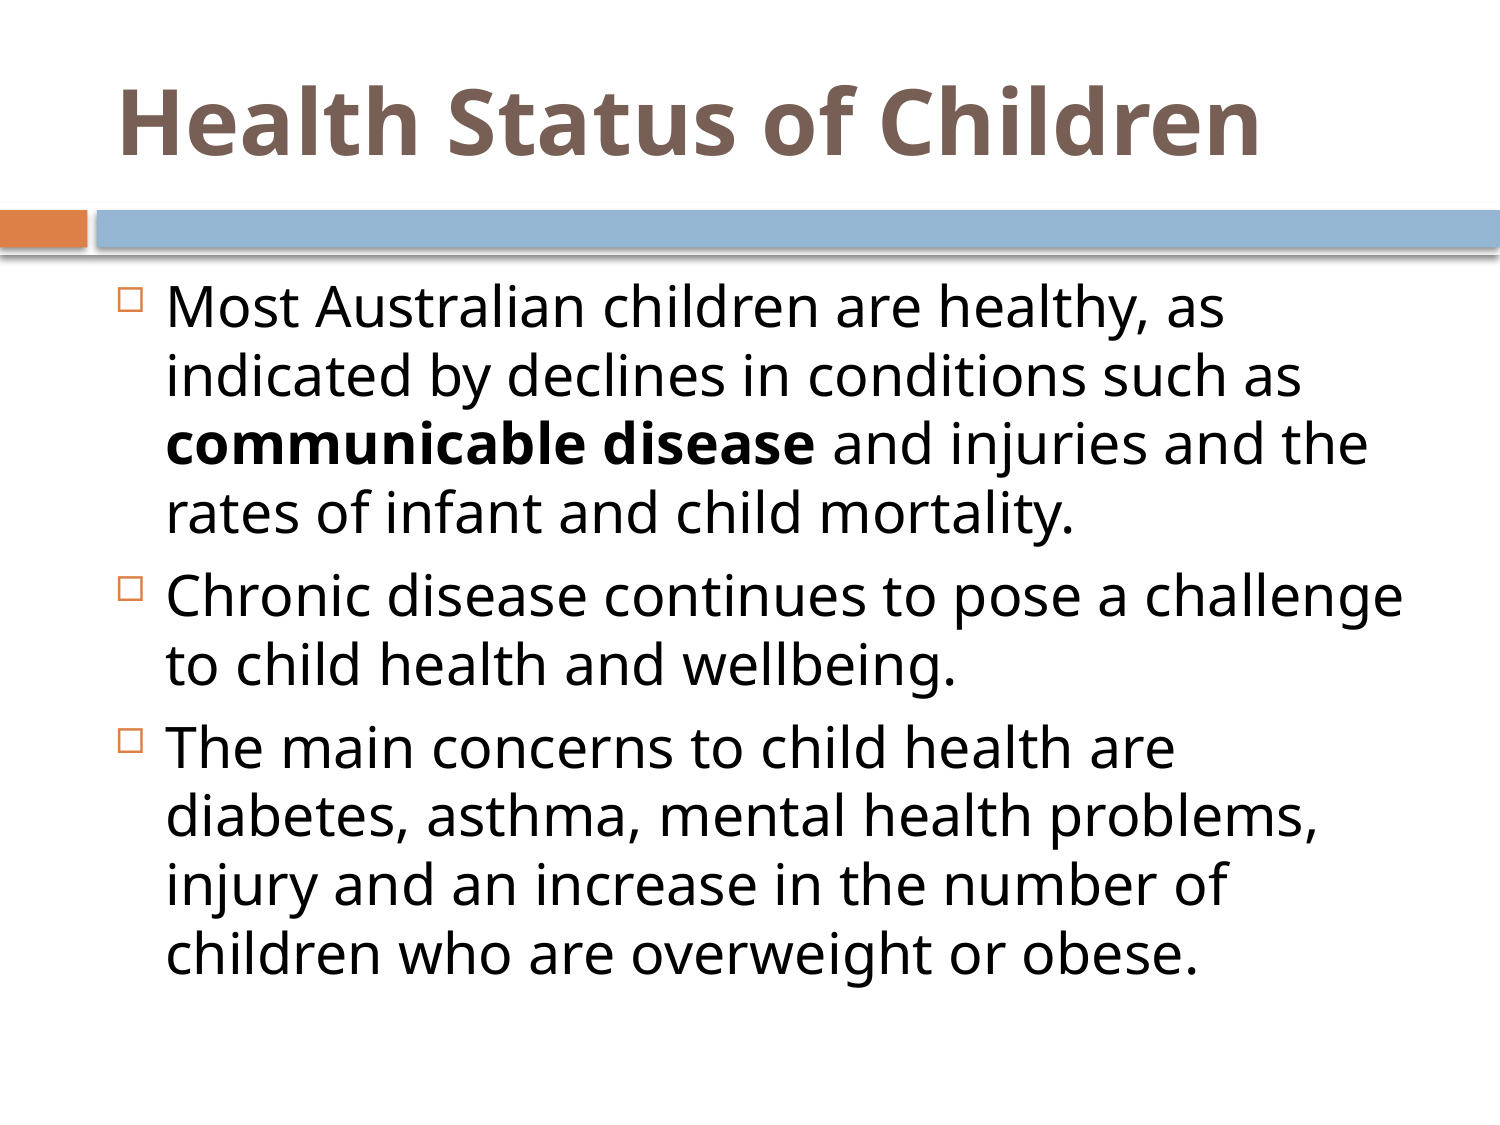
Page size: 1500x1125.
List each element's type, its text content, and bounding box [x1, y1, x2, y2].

list Most Australian children are healthy, as indicated by declines in conditions such as communicable disease and injuries and the rates of infant and child mortality. Chronic disease continues to pose a challenge to child health and wellbeing. The main concerns to child health are diabetes, asthma, mental health problems, injury and an increase in the number of children who are overweight or obese. [100, 262, 1438, 1000]
title Health Status of Children [100, 37, 1438, 200]
